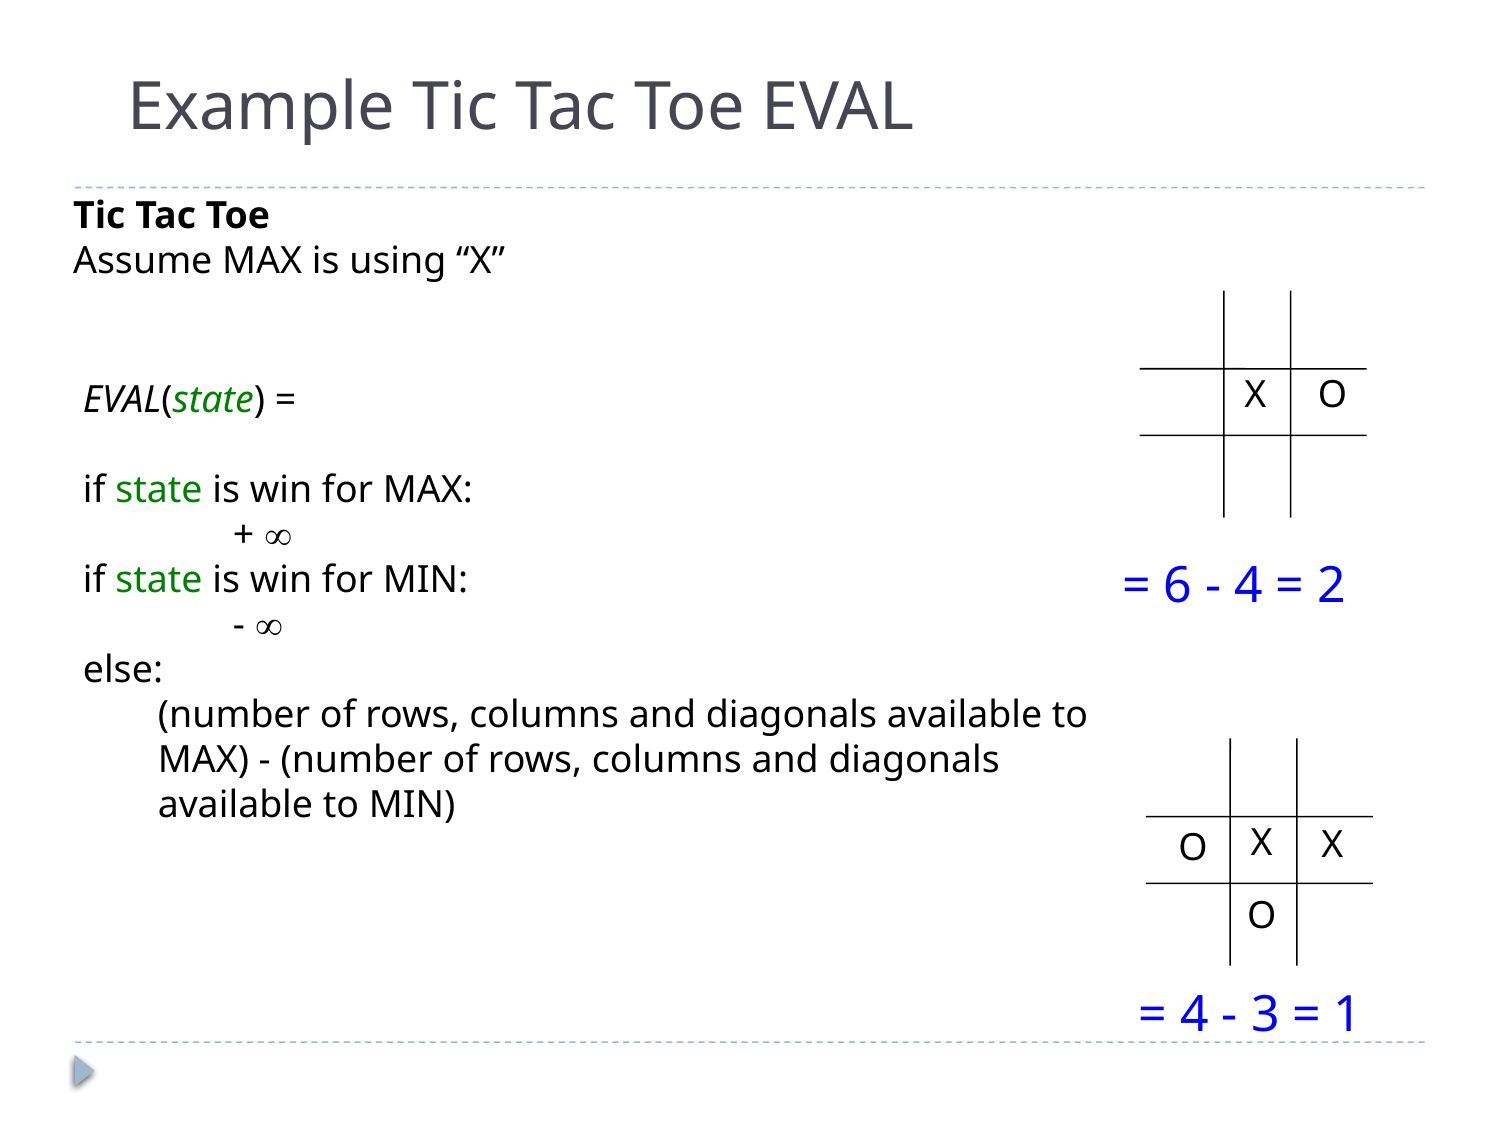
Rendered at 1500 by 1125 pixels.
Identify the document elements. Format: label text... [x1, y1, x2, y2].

title Example Tic Tac Toe EVAL [112, 29, 1388, 150]
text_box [1139, 290, 1367, 518]
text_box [1145, 738, 1374, 966]
text_box = 4 - 3 = 1 [1124, 974, 1378, 1049]
text_box Tic Tac Toe Assume MAX is using “X” [58, 183, 521, 289]
text_box EVAL(state) = if state is win for MAX: +  if state is win for MIN: -  else: (number of rows, columns and diagonals available to MAX) - (number of rows, columns and diagonals available to MIN) [68, 367, 1107, 832]
text_box = 6 - 4 = 2 [1107, 544, 1361, 620]
